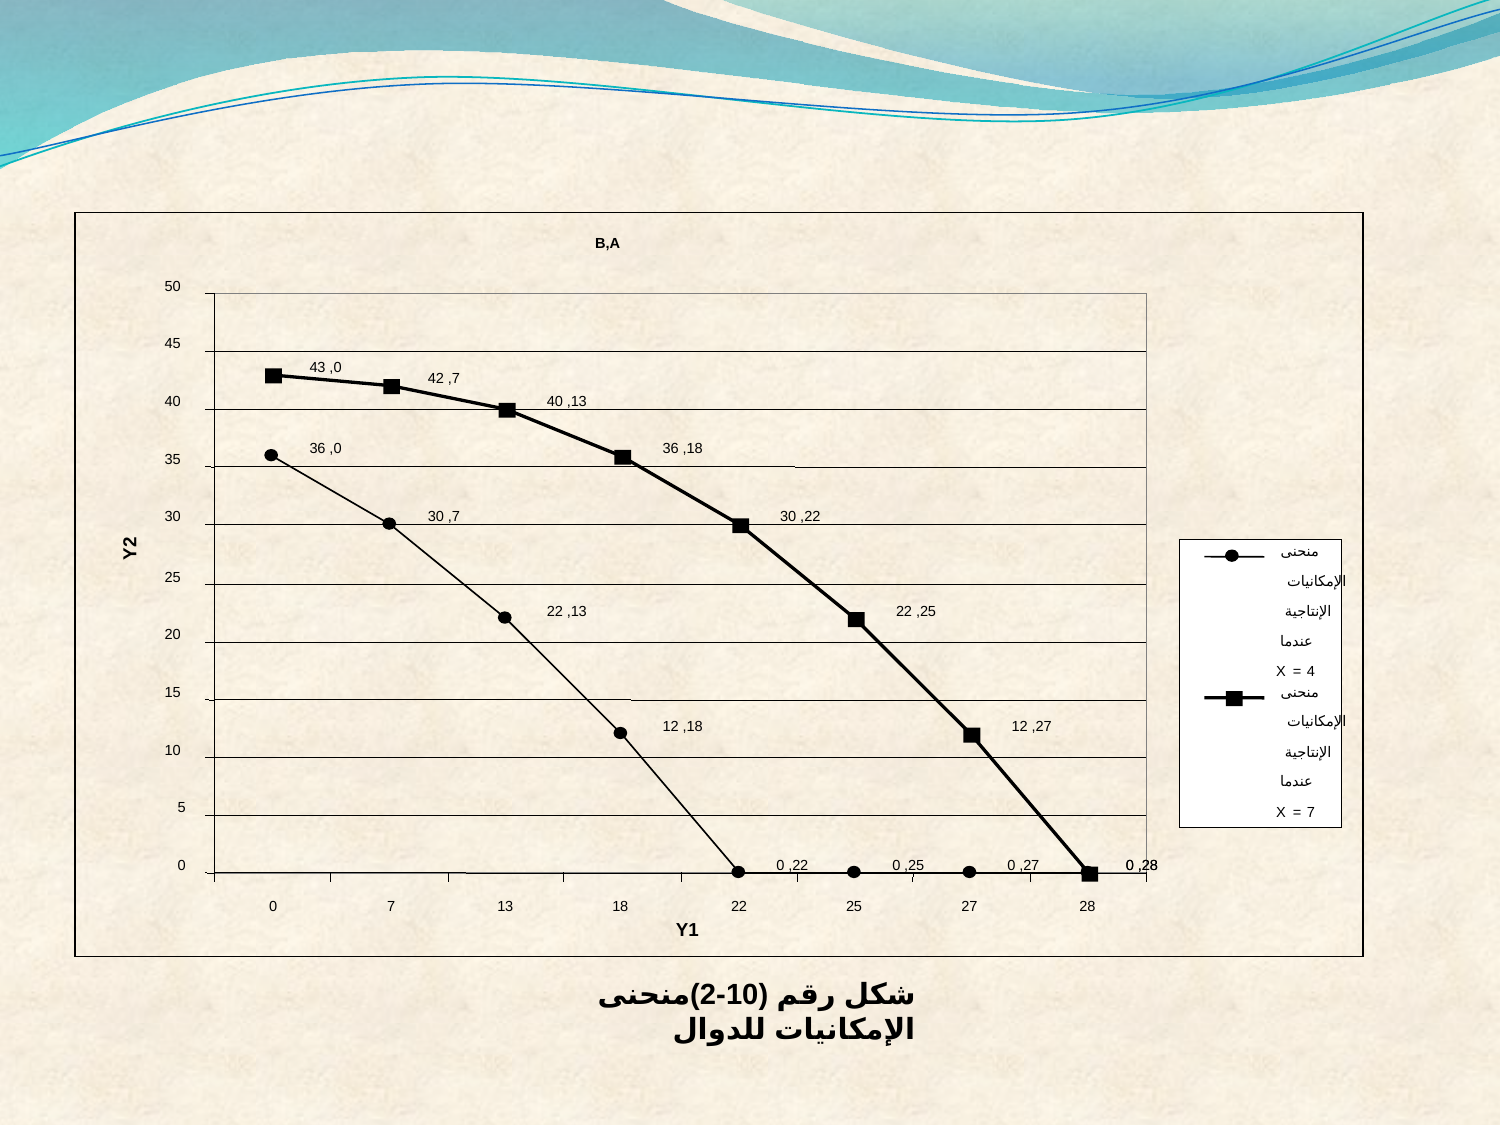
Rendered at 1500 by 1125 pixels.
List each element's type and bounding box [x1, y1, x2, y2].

text_box [74, 212, 1413, 1051]
